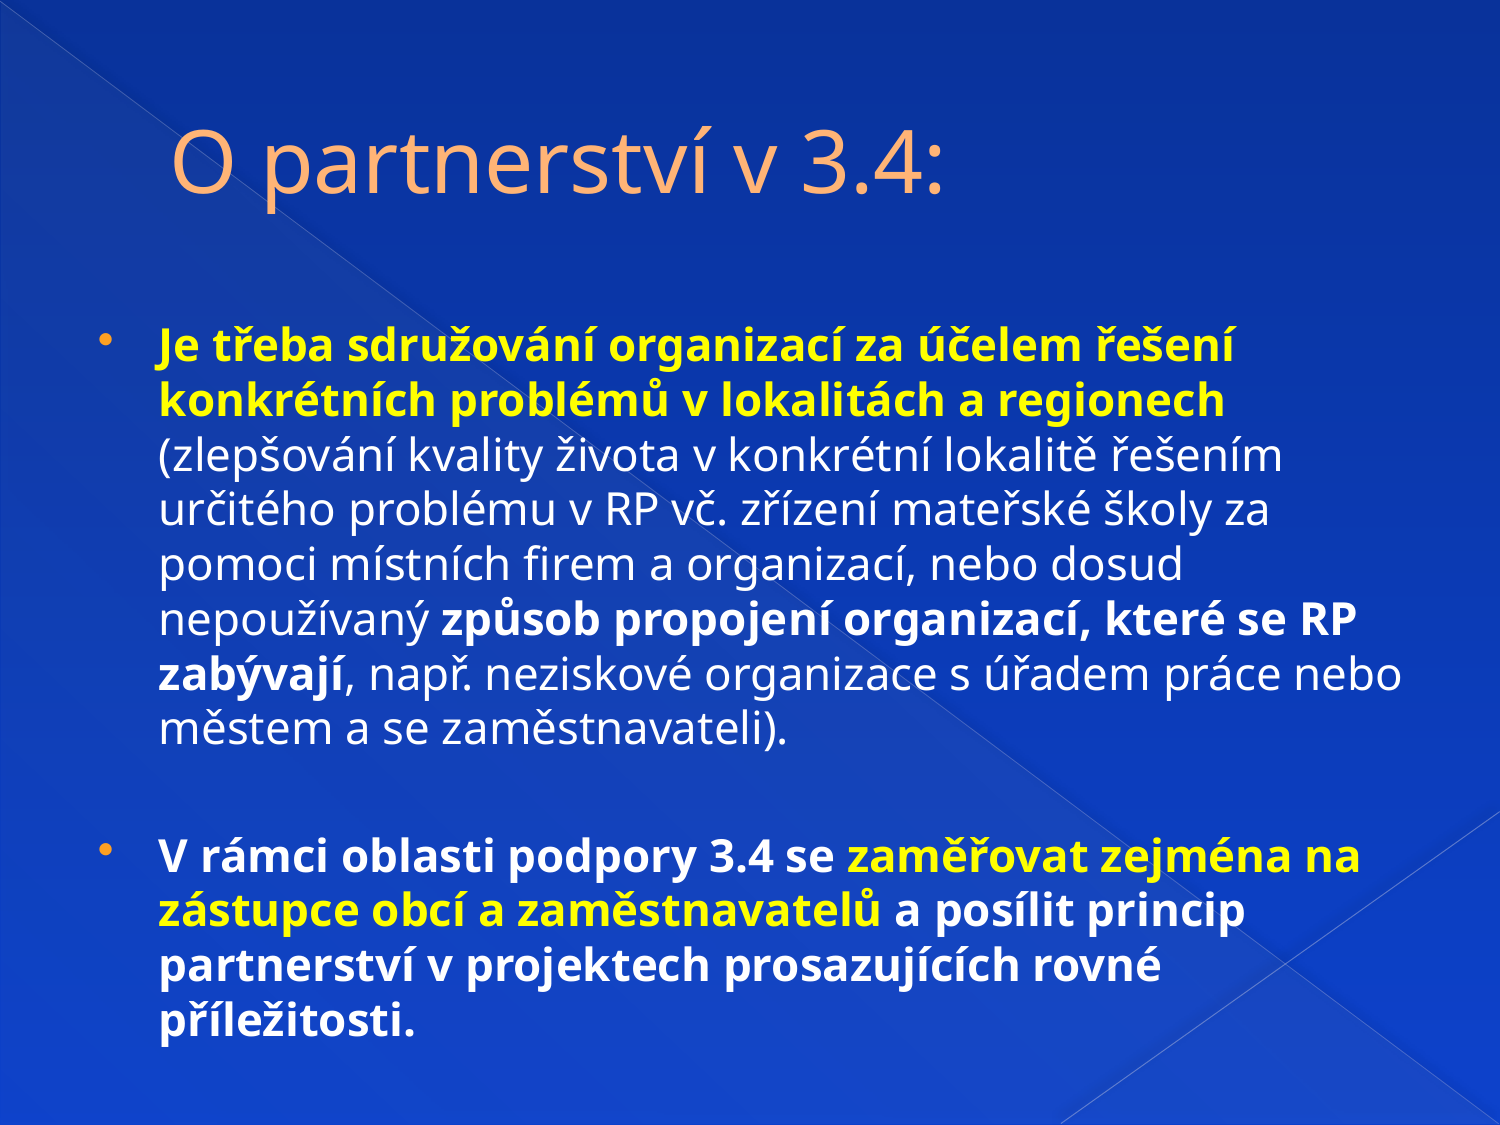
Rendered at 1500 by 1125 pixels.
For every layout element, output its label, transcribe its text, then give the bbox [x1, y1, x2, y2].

list Je třeba sdružování organizací za účelem řešení konkrétních problémů v lokalitách a regionech (zlepšování kvality života v konkrétní lokalitě řešením určitého problému v RP vč. zřízení mateřské školy za pomoci místních firem a organizací, nebo dosud nepoužívaný způsob propojení organizací, které se RP zabývají, např. neziskové organizace s úřadem práce nebo městem a se zaměstnavateli). V rámci oblasti podpory 3.4 se zaměřovat zejména na zástupce obcí a zaměstnavatelů a posílit princip partnerství v projektech prosazujících rovné příležitosti. [75, 308, 1425, 1059]
title O partnerství v 3.4: [75, 43, 1425, 274]
